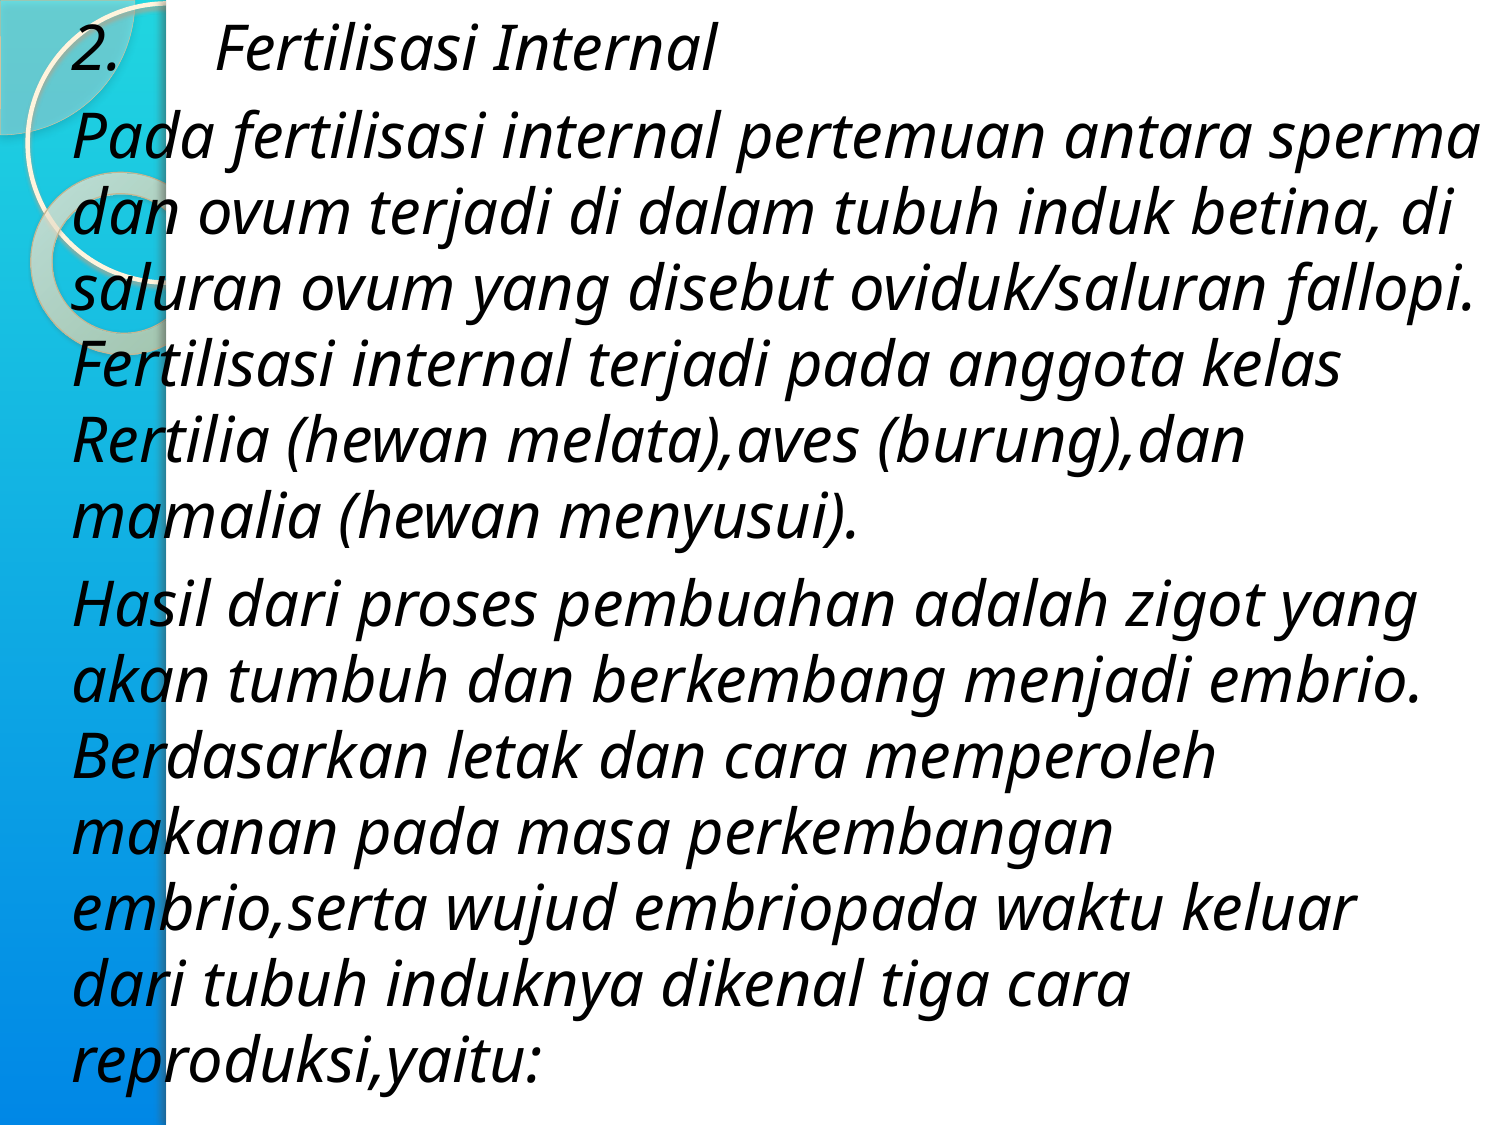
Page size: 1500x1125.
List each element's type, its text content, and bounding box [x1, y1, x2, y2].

list 2. Fertilisasi Internal Pada fertilisasi internal pertemuan antara sperma dan ovum terjadi di dalam tubuh induk betina, di saluran ovum yang disebut oviduk/saluran fallopi. Fertilisasi internal terjadi pada anggota kelas Rertilia (hewan melata),aves (burung),dan mamalia (hewan menyusui). Hasil dari proses pembuahan adalah zigot yang akan tumbuh dan berkembang menjadi embrio. Berdasarkan letak dan cara memperoleh makanan pada masa perkembangan embrio,serta wujud embriopada waktu keluar dari tubuh induknya dikenal tiga cara reproduksi,yaitu: [0, 0, 1500, 1125]
